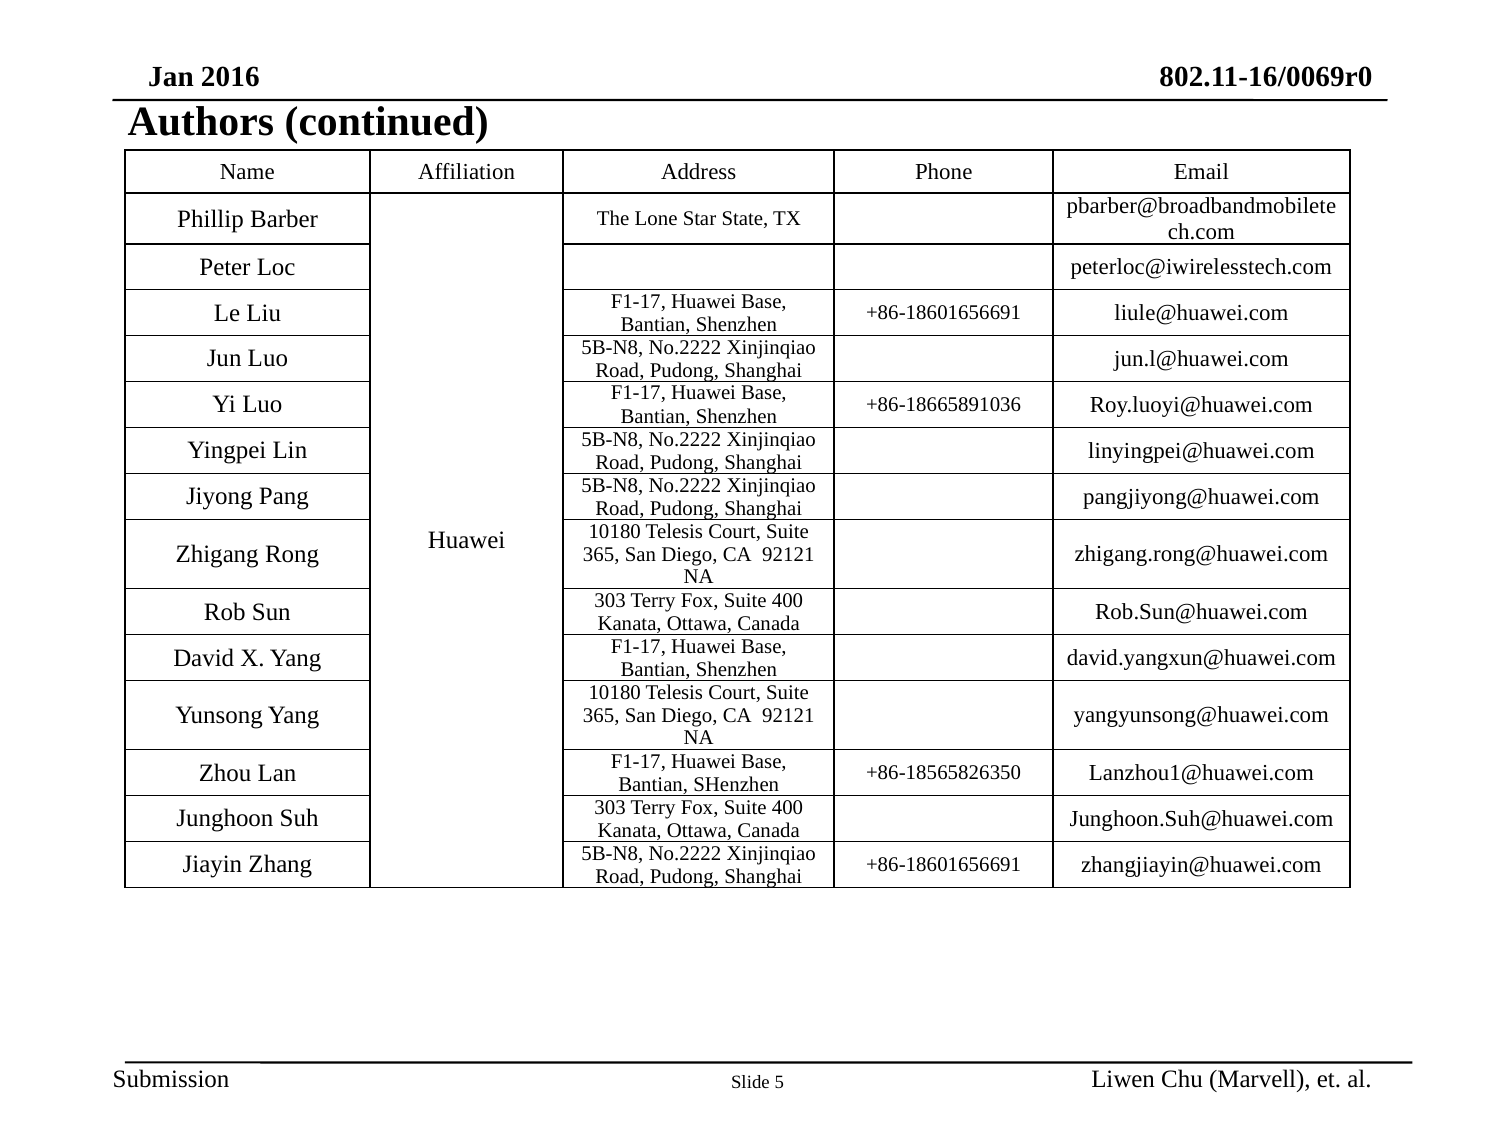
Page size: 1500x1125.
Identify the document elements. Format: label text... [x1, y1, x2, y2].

table_cell jun.l@huawei.com [1054, 336, 1349, 381]
table_cell Yunsong Yang [126, 681, 369, 749]
table_cell 5B-N8, No.2222 Xinjinqiao Road, Pudong, Shanghai [564, 474, 833, 519]
table_cell peterloc@iwirelesstech.com [1054, 245, 1349, 289]
table_cell [835, 681, 1052, 749]
table_cell +86-18601656691 [835, 290, 1052, 335]
table_cell Lanzhou1@huawei.com [1054, 750, 1349, 795]
table_cell [835, 520, 1052, 588]
table_cell [835, 589, 1052, 634]
table_cell [835, 474, 1052, 519]
table_cell Yingpei Lin [126, 428, 369, 473]
slide_number Slide 5 [713, 1069, 802, 1101]
table_cell [835, 796, 1052, 841]
table_cell +86-18601656691 [835, 842, 1052, 887]
table_cell The Lone Star State, TX [564, 194, 833, 243]
table_cell 5B-N8, No.2222 Xinjinqiao Road, Pudong, Shanghai [564, 842, 833, 887]
table_cell Le Liu [126, 290, 369, 335]
table_cell [835, 245, 1052, 289]
table_cell liule@huawei.com [1054, 290, 1349, 335]
table_cell Peter Loc [126, 245, 369, 289]
table_header Phone [835, 151, 1052, 192]
table_cell [564, 245, 833, 289]
table_cell Junghoon.Suh@huawei.com [1054, 796, 1349, 841]
table_cell 5B-N8, No.2222 Xinjinqiao Road, Pudong, Shanghai [564, 336, 833, 381]
table_cell +86-18565826350 [835, 750, 1052, 795]
table_cell Rob Sun [126, 589, 369, 634]
table_header Name [126, 151, 369, 192]
table_cell [835, 428, 1052, 473]
title Authors (continued) [112, 99, 1388, 138]
table_cell 303 Terry Fox, Suite 400 Kanata, Ottawa, Canada [564, 589, 833, 634]
footer Liwen Chu (Marvell), et. al. [1087, 1061, 1373, 1093]
table_cell Huawei [371, 194, 562, 887]
table_cell david.yangxun@huawei.com [1054, 635, 1349, 680]
table_cell linyingpei@huawei.com [1054, 428, 1349, 473]
table_cell David X. Yang [126, 635, 369, 680]
table_cell Rob.Sun@huawei.com [1054, 589, 1349, 634]
table_header Address [564, 151, 833, 192]
table_cell Zhou Lan [126, 750, 369, 795]
table_cell 303 Terry Fox, Suite 400 Kanata, Ottawa, Canada [564, 796, 833, 841]
table_cell 10180 Telesis Court, Suite 365, San Diego, CA 92121 NA [564, 681, 833, 749]
table_cell [835, 635, 1052, 680]
table_cell 10180 Telesis Court, Suite 365, San Diego, CA 92121 NA [564, 520, 833, 588]
table_cell F1-17, Huawei Base, Bantian, Shenzhen [564, 290, 833, 335]
table_cell Phillip Barber [126, 194, 369, 243]
table_cell F1-17, Huawei Base, Bantian, Shenzhen [564, 382, 833, 427]
table_cell Junghoon Suh [126, 796, 369, 841]
table_cell Jiyong Pang [126, 474, 369, 519]
table_cell 5B-N8, No.2222 Xinjinqiao Road, Pudong, Shanghai [564, 428, 833, 473]
table_cell F1-17, Huawei Base, Bantian, Shenzhen [564, 635, 833, 680]
table_cell Roy.luoyi@huawei.com [1054, 382, 1349, 427]
table_cell [835, 194, 1052, 243]
table_cell F1-17, Huawei Base, Bantian, SHenzhen [564, 750, 833, 795]
table_cell zhangjiayin@huawei.com [1054, 842, 1349, 887]
table_cell Yi Luo [126, 382, 369, 427]
table_cell [835, 336, 1052, 381]
table_cell Jiayin Zhang [126, 842, 369, 887]
table_cell +86-18665891036 [835, 382, 1052, 427]
table_cell Jun Luo [126, 336, 369, 381]
table_cell yangyunsong@huawei.com [1054, 681, 1349, 749]
table_cell pangjiyong@huawei.com [1054, 474, 1349, 519]
table_header Email [1054, 151, 1349, 192]
table_cell pbarber@broadbandmobiletech.com [1054, 194, 1349, 243]
table_header Affiliation [371, 151, 562, 192]
table_cell zhigang.rong@huawei.com [1054, 520, 1349, 588]
table_cell Zhigang Rong [126, 520, 369, 588]
